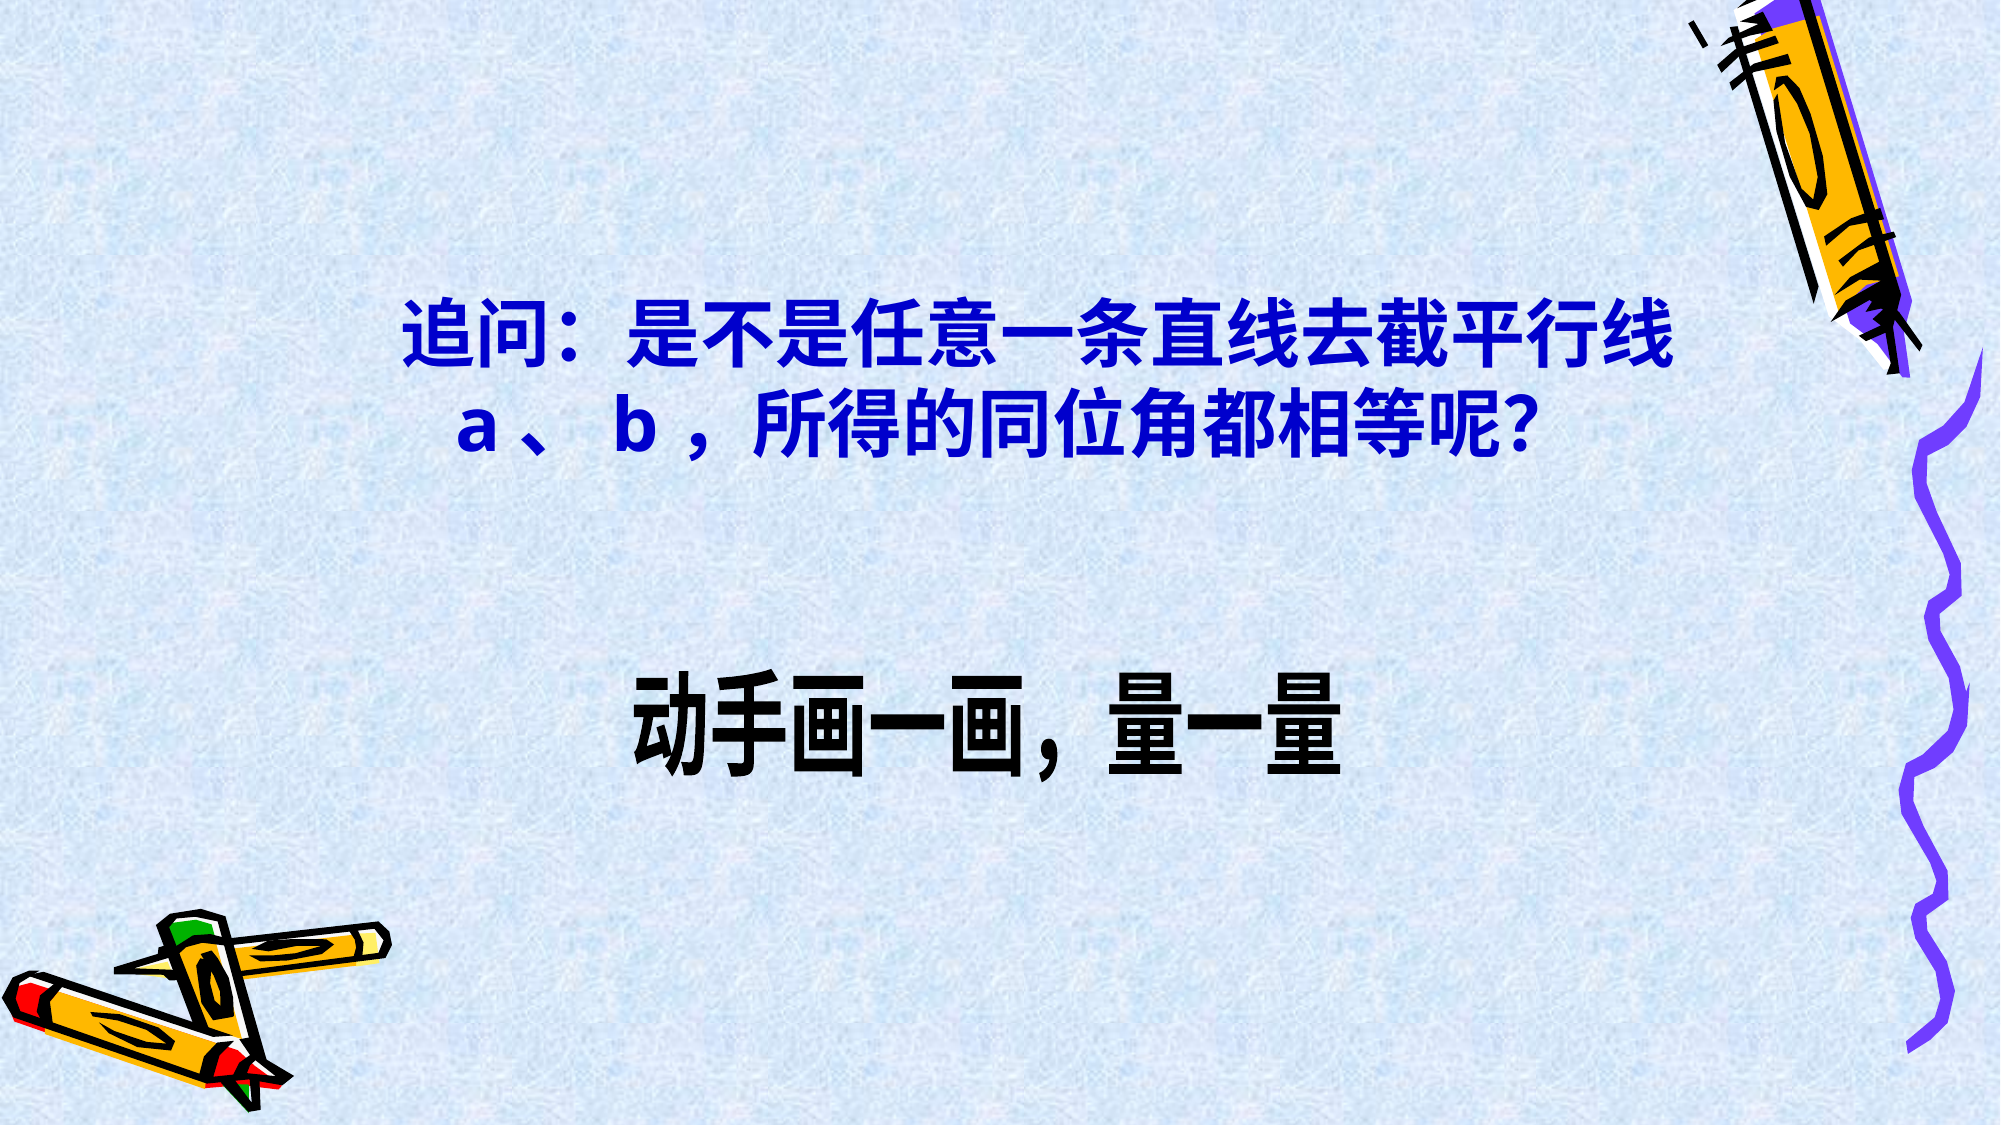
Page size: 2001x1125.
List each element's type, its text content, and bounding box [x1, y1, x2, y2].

picture [0, 0, 2001, 1125]
text_box 追问：是不是任意一条直线去截平行线a、b，所得的同位角都相等呢？ [286, 278, 1746, 474]
